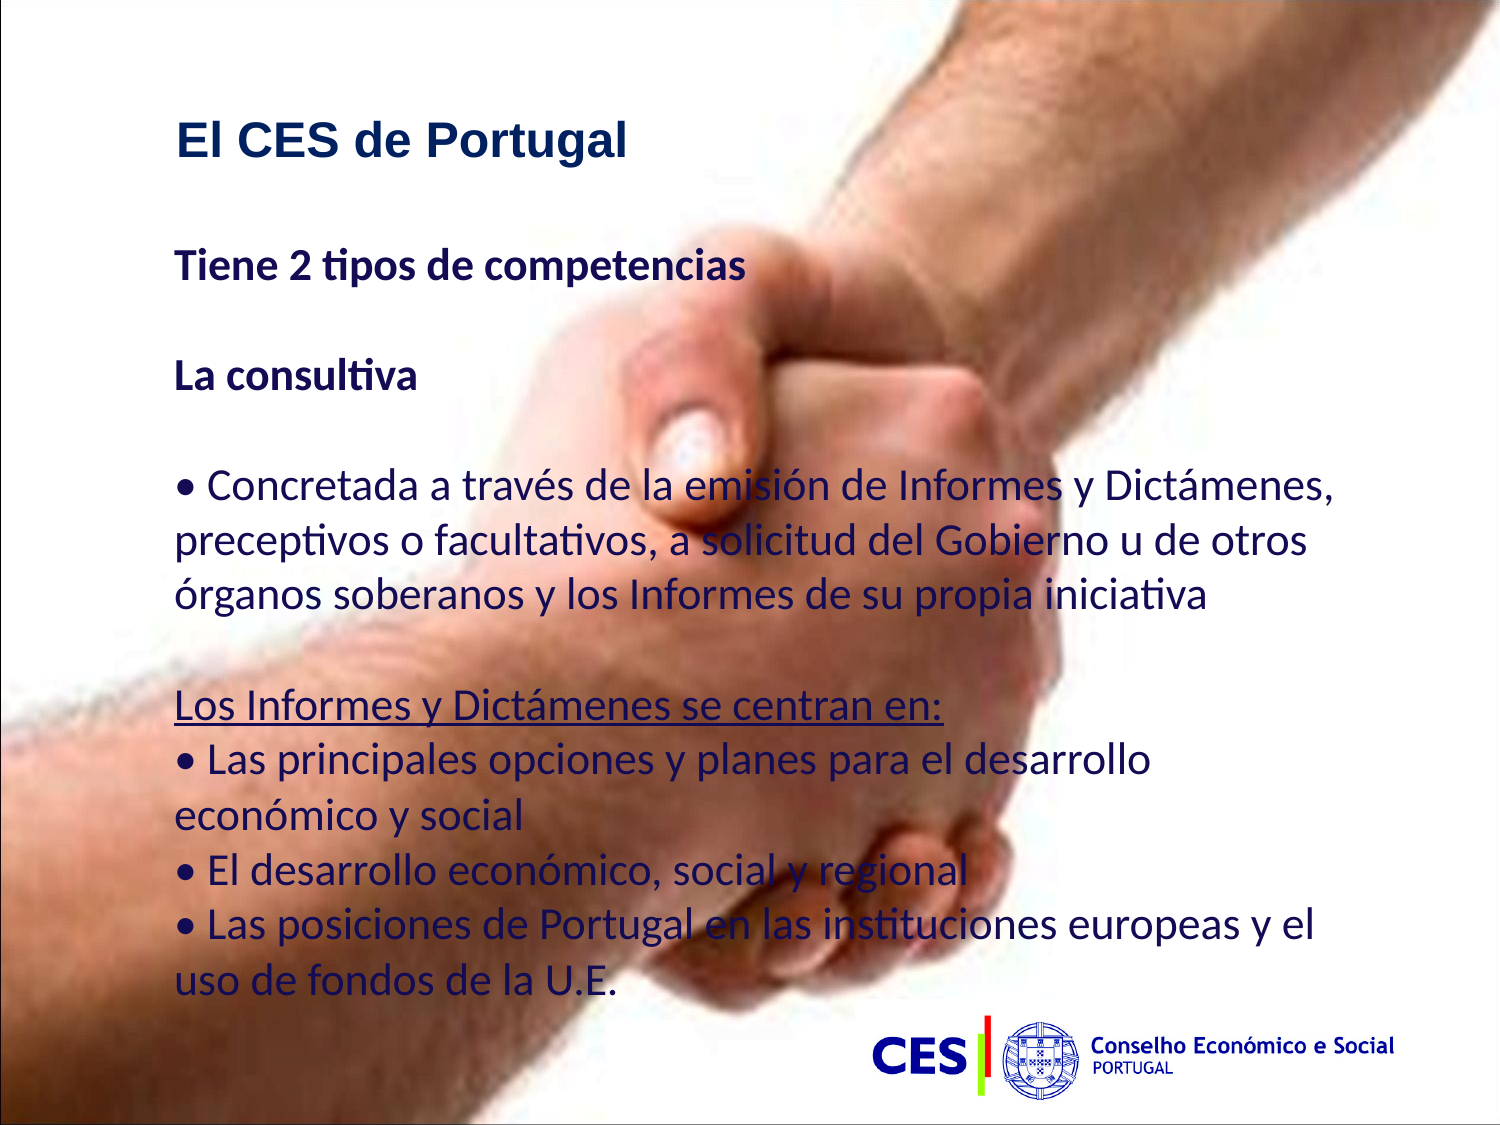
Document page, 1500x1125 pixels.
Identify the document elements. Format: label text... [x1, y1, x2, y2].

text_box El CES de Portugal [161, 100, 644, 176]
text_box Tiene 2 tipos de competencias La consultiva • Concretada a través de la emisión de Informes y Dictámenes, preceptivos o facultativos, a solicitud del Gobierno u de otros órganos soberanos y los Informes de su propia iniciativa Los Informes y Dictámenes se centran en: • Las principales opciones y planes para el desarrollo económico y social • El desarrollo económico, social y regional • Las posiciones de Portugal en las instituciones europeas y el uso de fondos de la U.E. [159, 227, 1376, 1012]
picture [0, 0, 1500, 1125]
